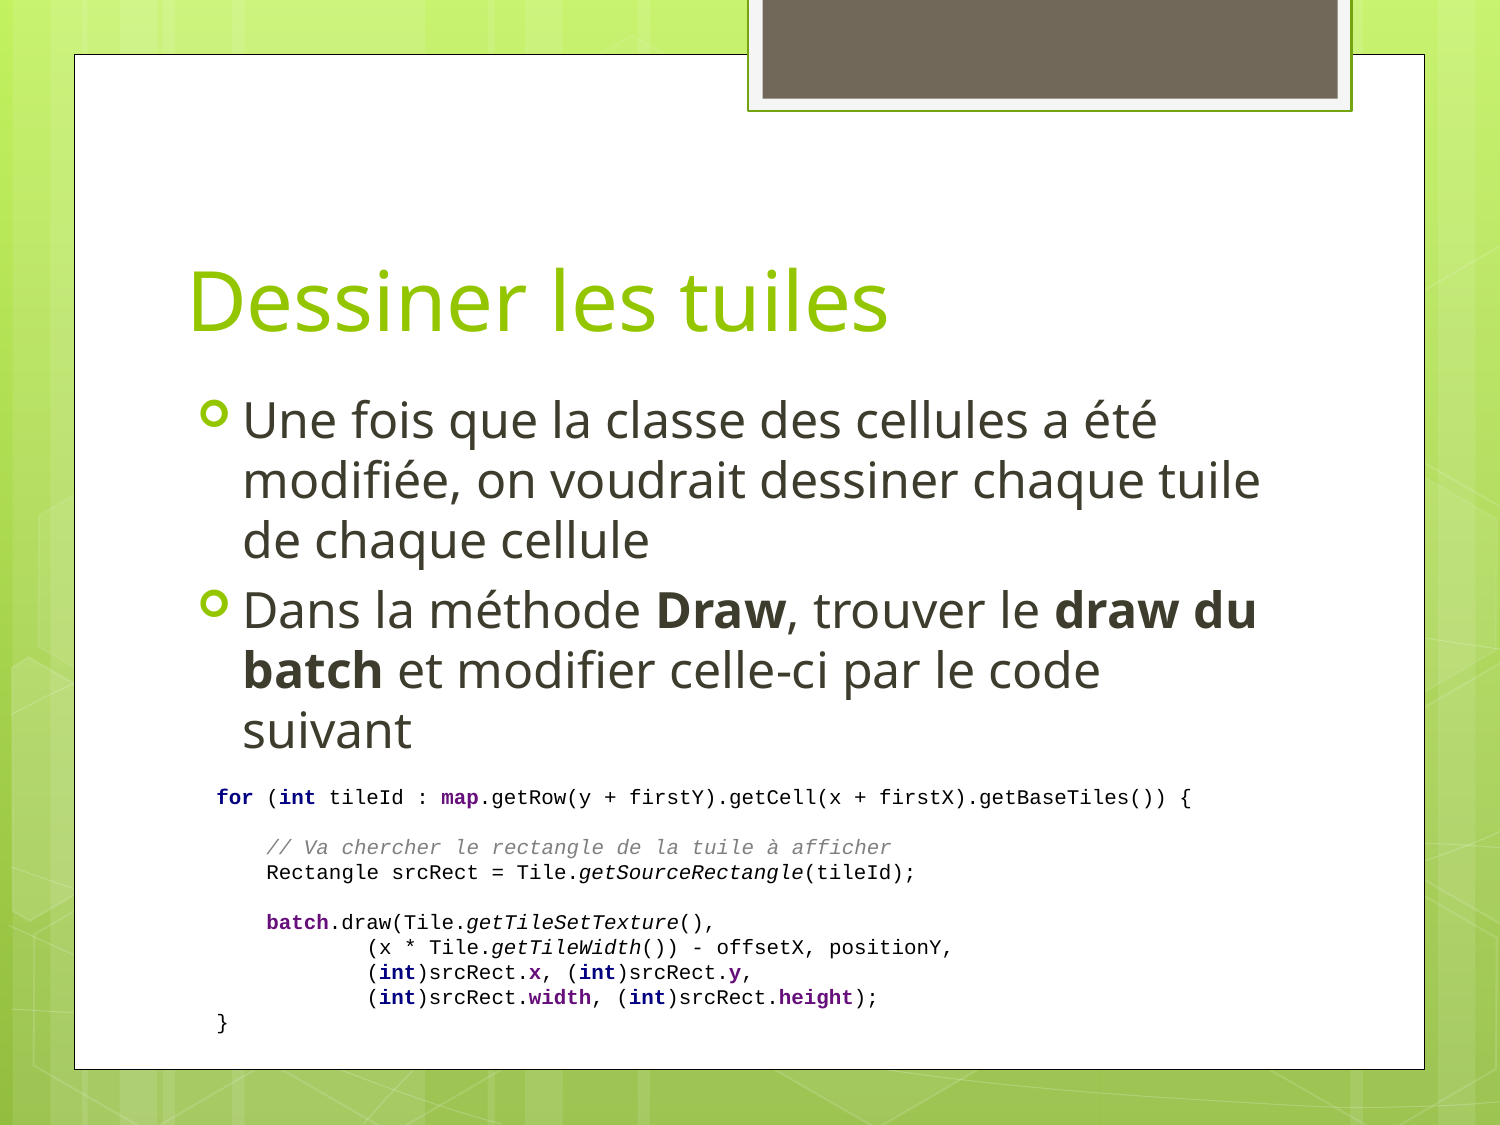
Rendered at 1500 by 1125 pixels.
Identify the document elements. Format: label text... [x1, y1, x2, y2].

text_box for (int tileId : map.getRow(y + firstY).getCell(x + firstX).getBaseTiles()) { // Va chercher le rectangle de la tuile à afficher Rectangle srcRect = Tile.getSourceRectangle(tileId); batch.draw(Tile.getTileSetTexture(), (x * Tile.getTileWidth()) - offsetX, positionY, (int)srcRect.x, (int)srcRect.y, (int)srcRect.width, (int)srcRect.height); } [201, 776, 1253, 1042]
title Dessiner les tuiles [171, 168, 1324, 357]
list Une fois que la classe des cellules a été modifiée, on voudrait dessiner chaque tuile de chaque cellule Dans la méthode Draw, trouver le draw du batch et modifier celle-ci par le code suivant [171, 381, 1283, 957]
